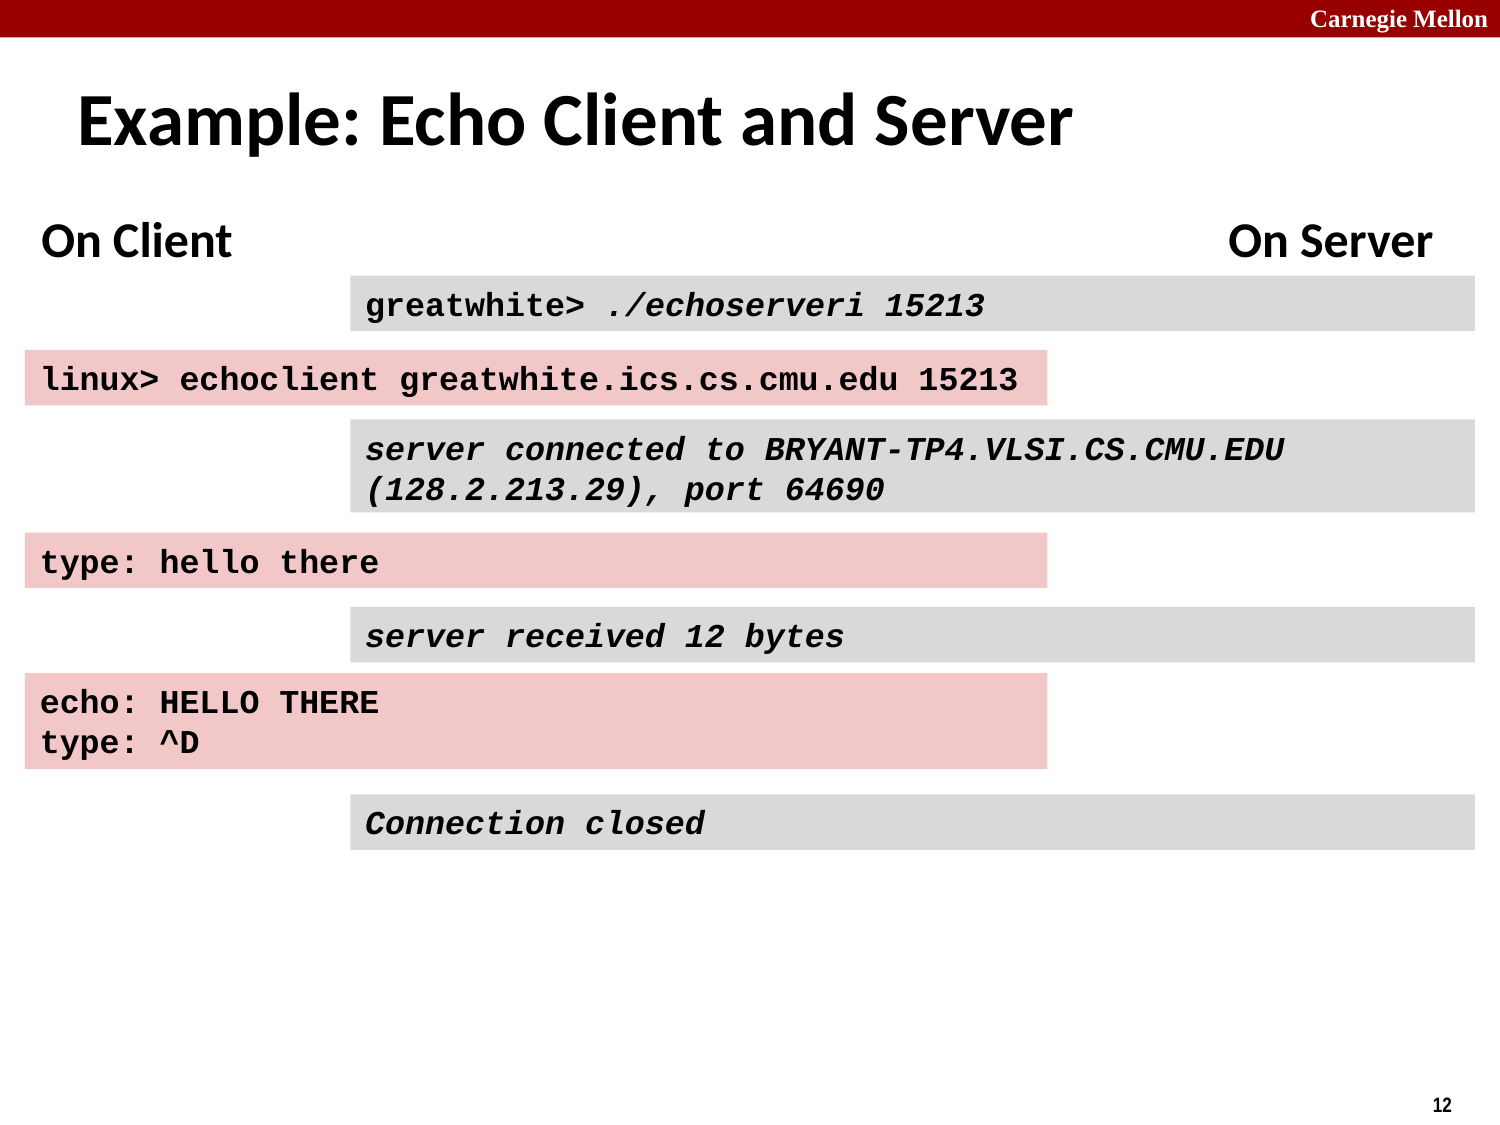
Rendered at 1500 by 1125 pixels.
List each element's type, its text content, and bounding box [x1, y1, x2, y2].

title Example: Echo Client and Server [62, 68, 1426, 163]
text_box linux> echoclient greatwhite.ics.cs.cmu.edu 15213 [24, 349, 1048, 406]
text_box On Client [26, 199, 248, 275]
text_box server received 12 bytes [350, 606, 1475, 663]
text_box On Server [1213, 199, 1449, 275]
text_box server connected to BRYANT-TP4.VLSI.CS.CMU.EDU (128.2.213.29), port 64690 [350, 419, 1475, 513]
text_box Connection closed [350, 794, 1475, 850]
text_box echo: HELLO THERE type: ^D [24, 673, 1048, 770]
text_box type: hello there [24, 532, 1048, 589]
text_box greatwhite> ./echoserveri 15213 [350, 275, 1475, 332]
